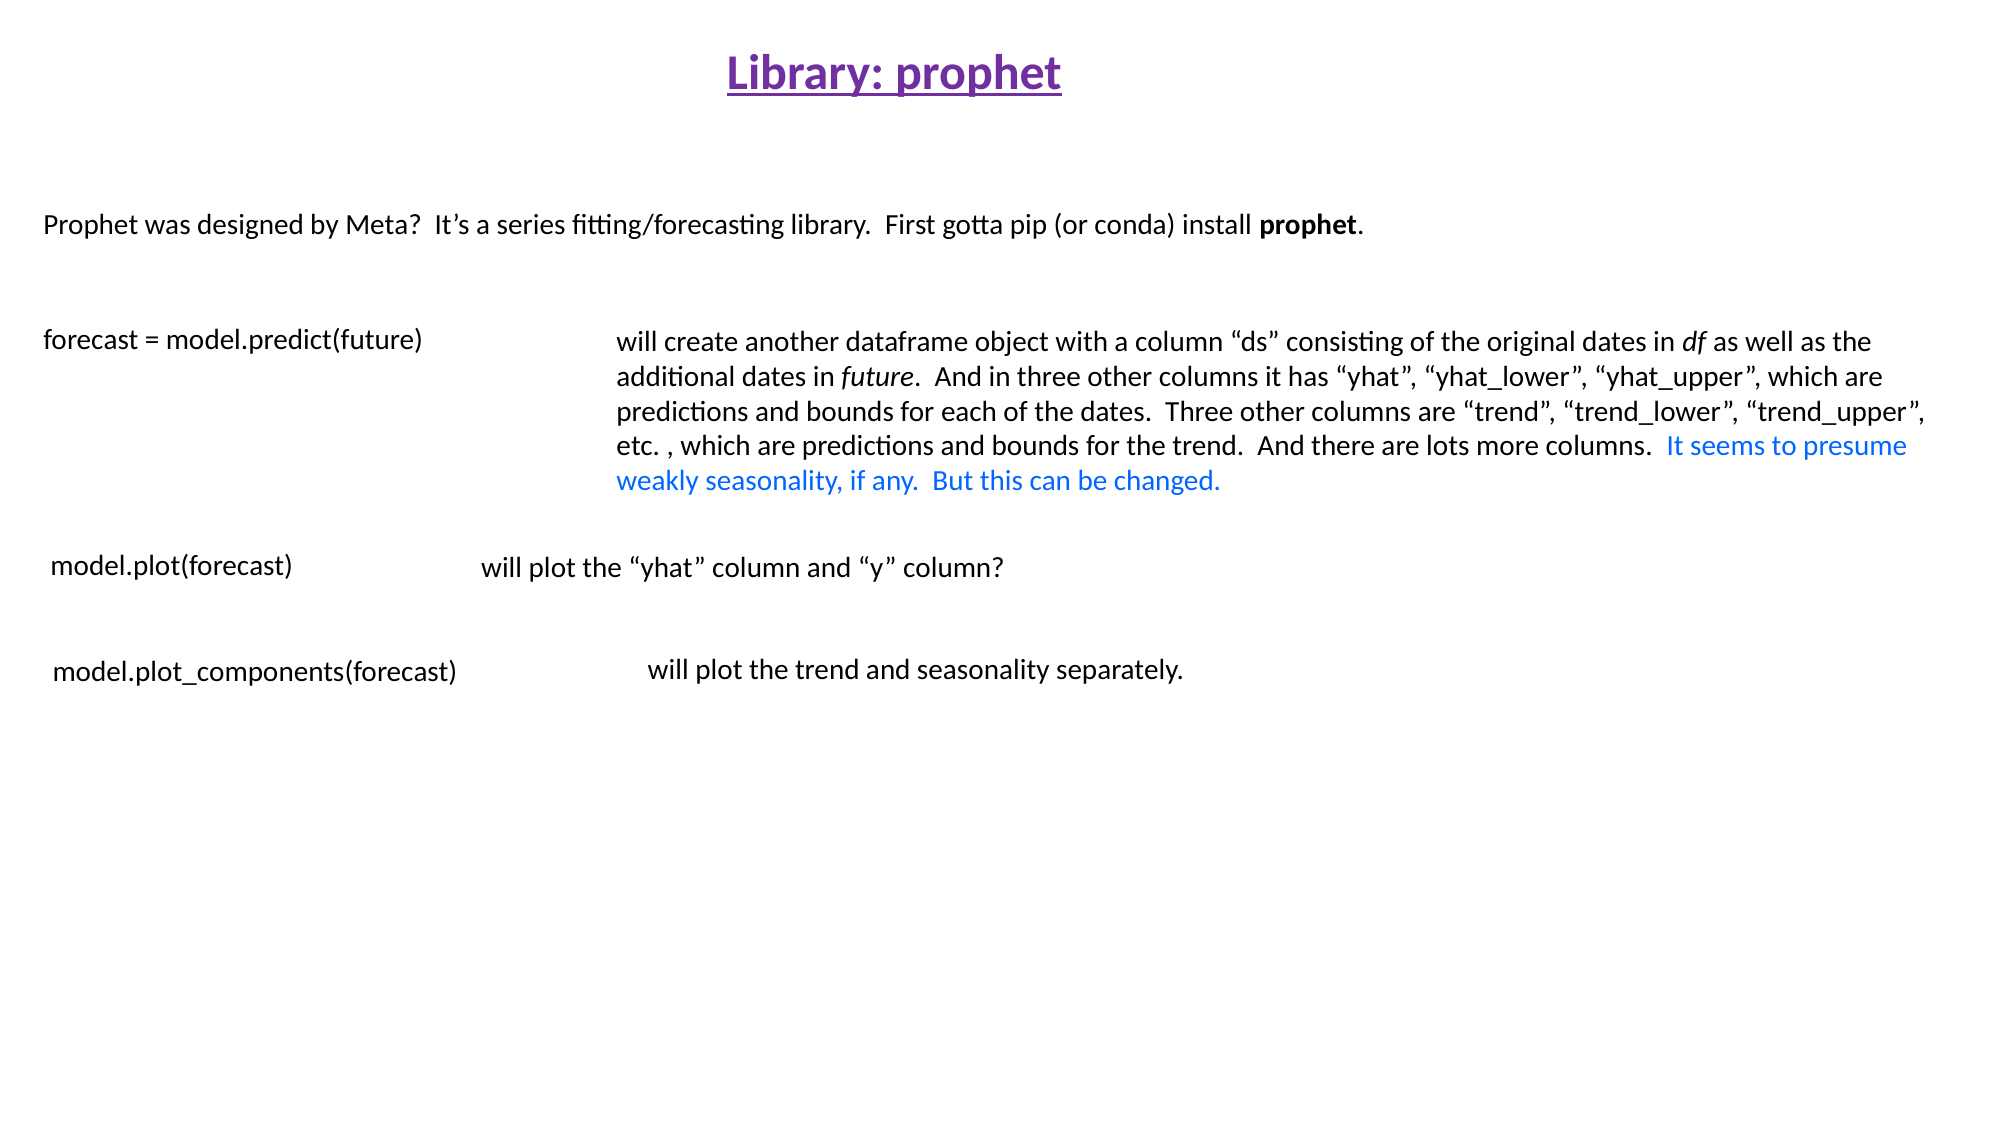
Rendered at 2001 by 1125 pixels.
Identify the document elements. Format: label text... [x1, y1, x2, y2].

text_box forecast = model.predict(future) [28, 312, 491, 363]
text_box will plot the “yhat” column and “y” column? [466, 540, 1148, 591]
text_box Prophet was designed by Meta? It’s a series fitting/forecasting library. First gotta pip (or conda) install prophet. [28, 198, 1512, 248]
text_box will plot the trend and seasonality separately. [633, 642, 1315, 693]
text_box model.plot_components(forecast) [37, 644, 474, 695]
text_box Library: prophet [712, 32, 1077, 108]
text_box will create another dataframe object with a column “ds” consisting of the original dates in df as well as the additional dates in future. And in three other columns it has “yhat”, “yhat_lower”, “yhat_upper”, which are predictions and bounds for each of the dates. Three other columns are “trend”, “trend_lower”, “trend_upper”, etc. , which are predictions and bounds for the trend. And there are lots more columns. It seems to presume weakly seasonality, if any. But this can be changed. [601, 314, 1955, 504]
text_box model.plot(forecast) [35, 538, 334, 589]
